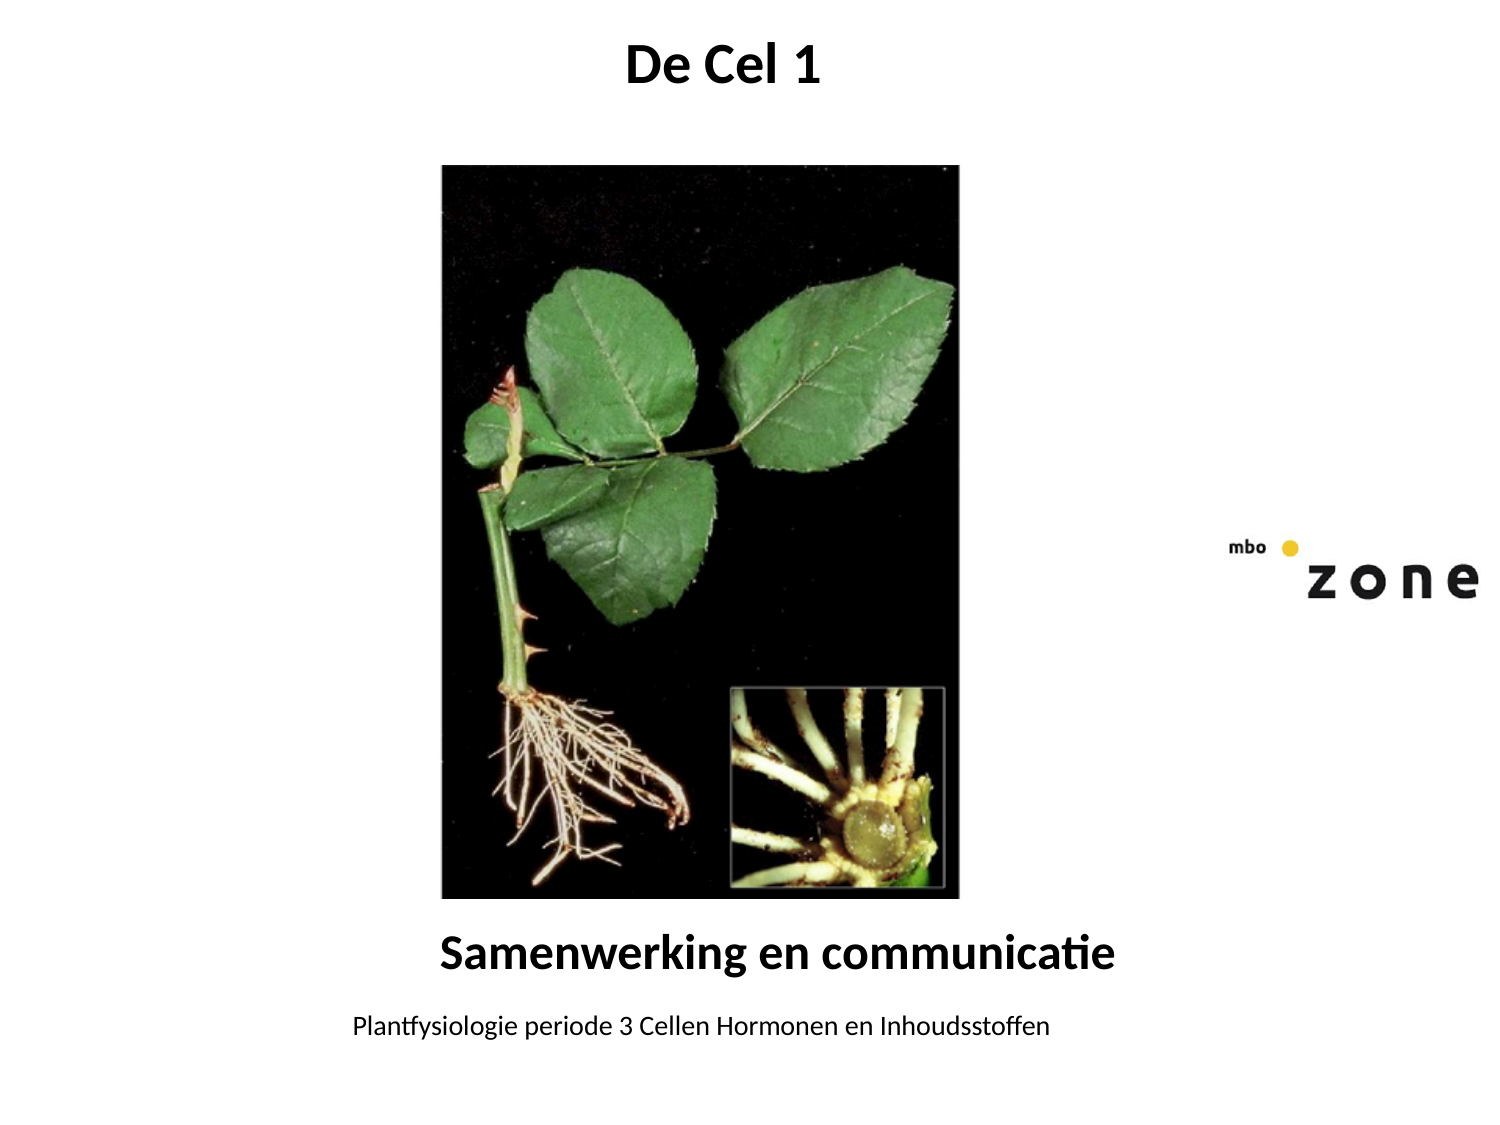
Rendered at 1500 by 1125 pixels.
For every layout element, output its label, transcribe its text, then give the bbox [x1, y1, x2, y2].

picture [214, 165, 1190, 899]
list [1210, 495, 1500, 630]
text_box Samenwerking en communicatie [425, 912, 1363, 988]
title De Cel 1 [187, 24, 1260, 166]
text_box Plantfysiologie periode 3 Cellen Hormonen en Inhoudsstoffen [275, 999, 1129, 1049]
